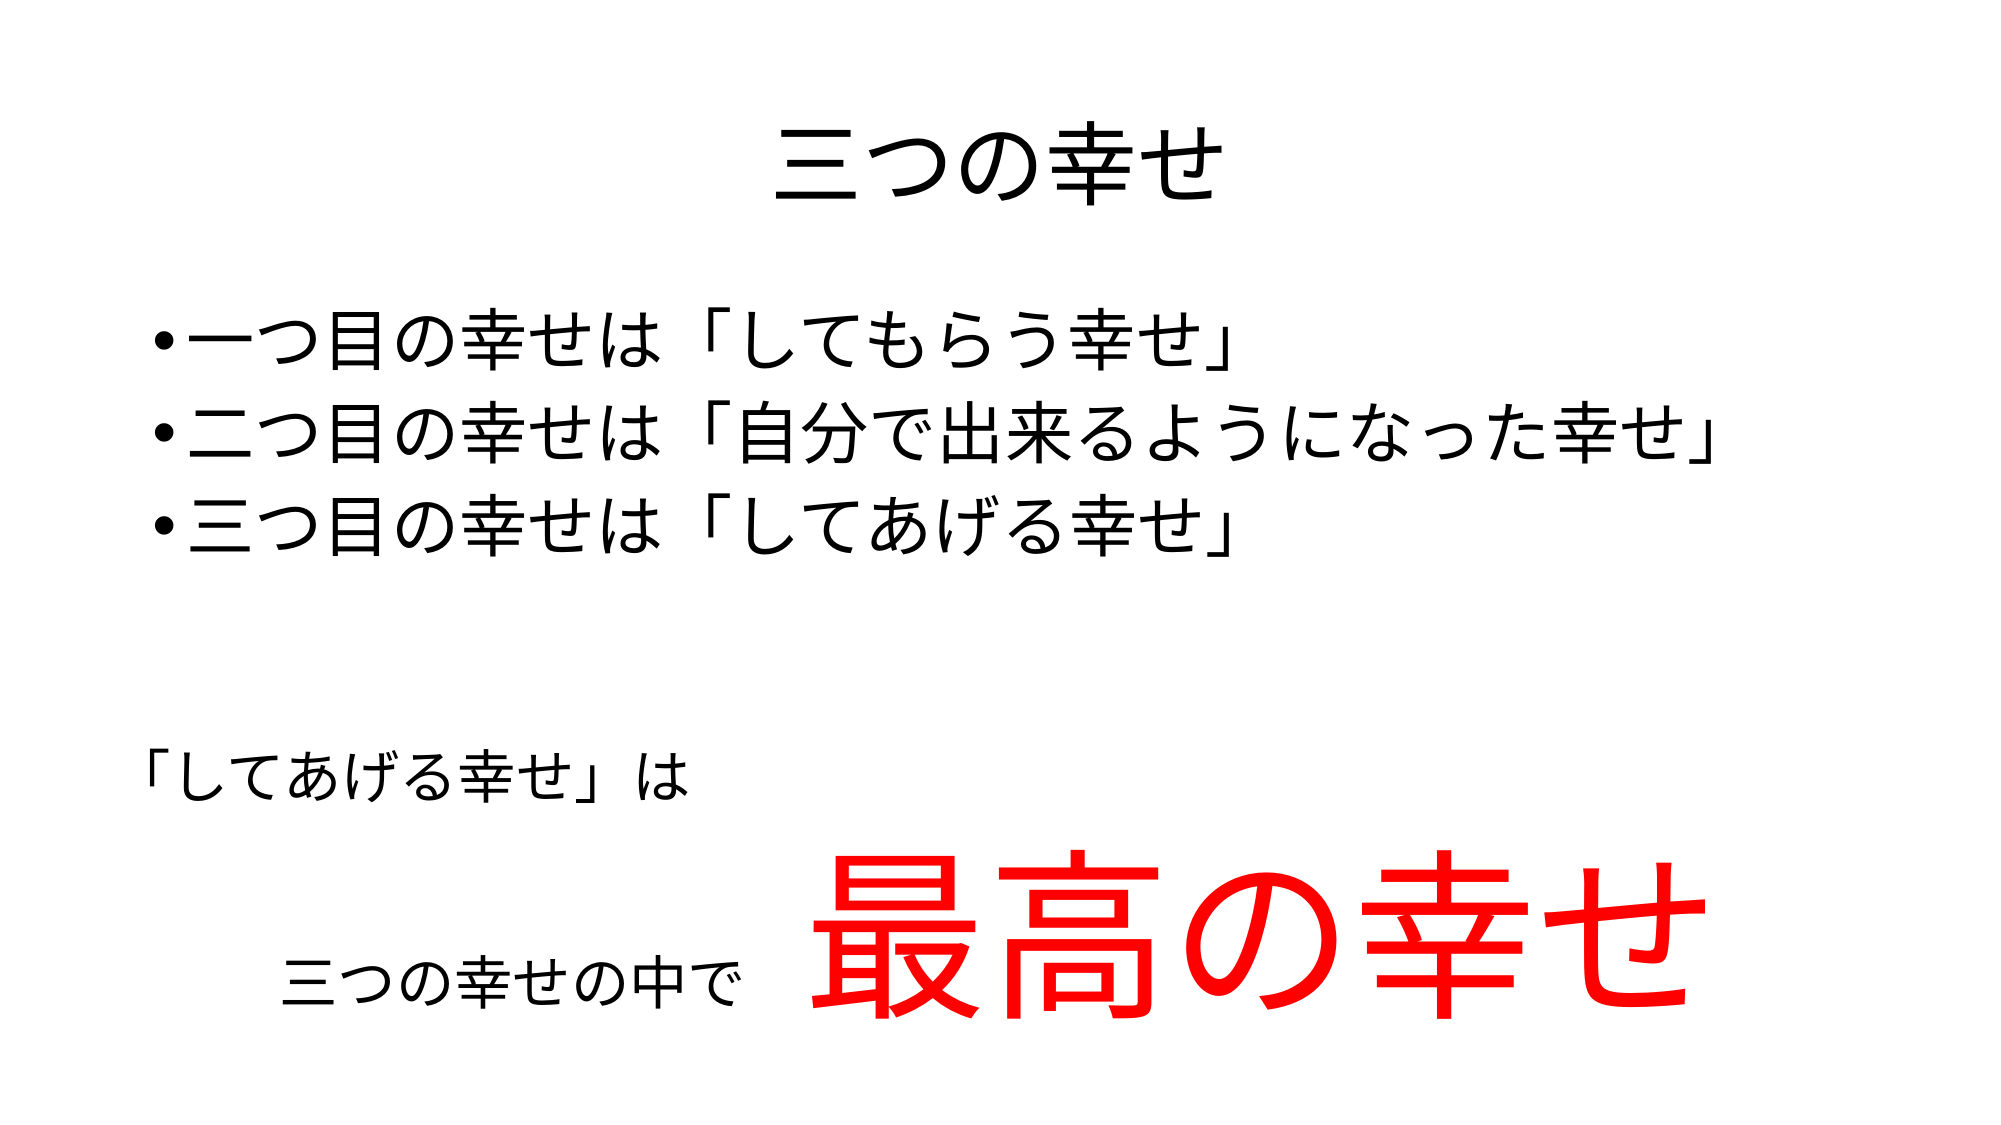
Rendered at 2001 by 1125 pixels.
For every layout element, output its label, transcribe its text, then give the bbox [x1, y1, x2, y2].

text_box 「してあげる幸せ」は [97, 732, 706, 818]
text_box 三つの幸せの中で 最高の幸せ [264, 813, 1735, 1049]
title 三つの幸せ [137, 59, 1863, 278]
list 一つ目の幸せは「してもらう幸せ」 二つ目の幸せは「自分で出来るようになった幸せ」 三つ目の幸せは「してあげる幸せ」 [137, 299, 1863, 620]
